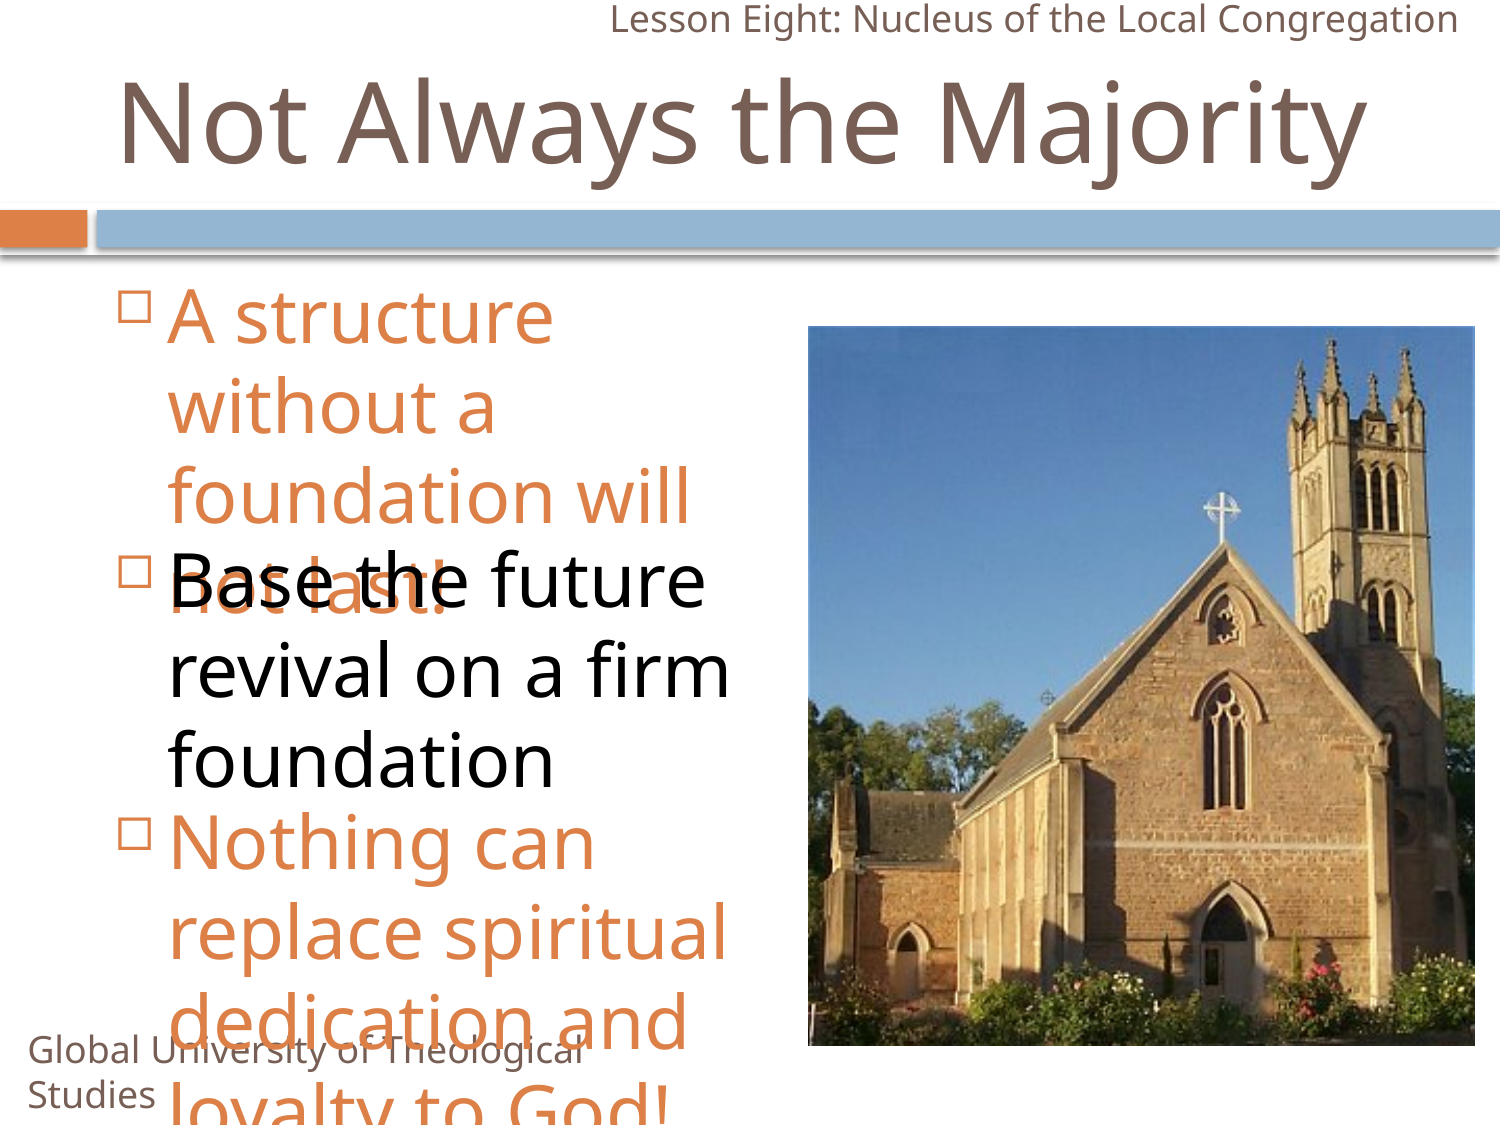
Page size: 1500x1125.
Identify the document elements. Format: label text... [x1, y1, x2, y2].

picture [808, 326, 1476, 1046]
text_box Base the future revival on a firm foundation [99, 524, 781, 686]
title Not Always the Majority [99, 37, 1438, 200]
text_box Lesson Eight: Nucleus of the Local Congregation [512, 0, 1475, 48]
text_box Nothing can replace spiritual dedication and loyalty to God! [99, 787, 802, 949]
text_box Global University of Theological Studies [12, 1018, 713, 1123]
text_box A structure without a foundation will not last! [99, 260, 838, 438]
